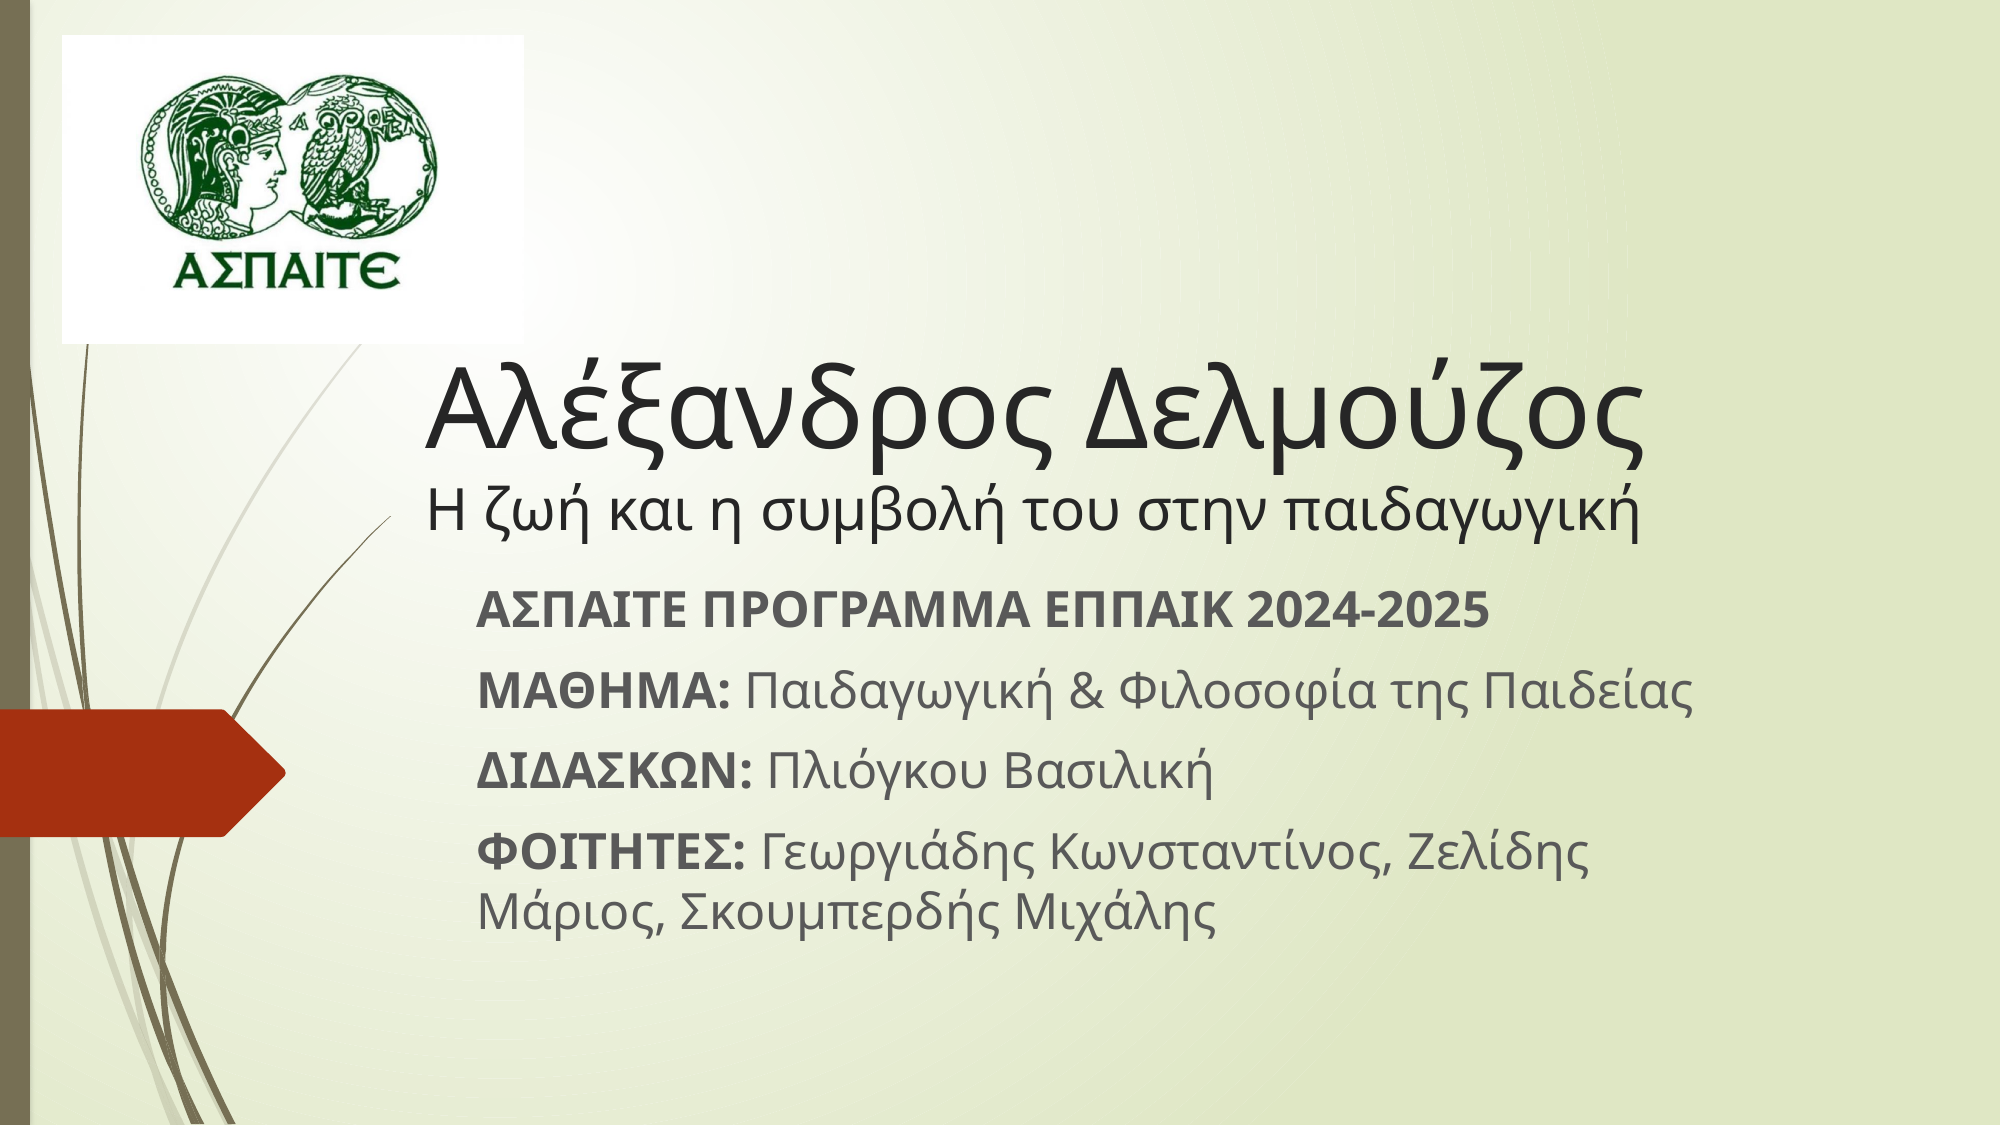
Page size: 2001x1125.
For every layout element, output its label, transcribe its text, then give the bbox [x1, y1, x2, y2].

subtitle ΑΣΠΑΙΤΕ ΠΡΟΓΡΑΜΜΑ ΕΠΠΑΙΚ 2024-2025 ΜΑΘΗΜΑ: Παιδαγωγική & Φιλοσοφία της Παιδείας ΔΙΔΑΣΚΩΝ: Πλιόγκου Βασιλική ΦΟΙΤΗΤΕΣ: Γεωργιάδης Κωνσταντίνος, Ζελίδης Μάριος, Σκουμπερδής Μιχάλης [461, 569, 1774, 1043]
picture [62, 35, 525, 344]
title Αλέξανδρος Δελμούζος Η ζωή και η συμβολή του στην παιδαγωγική [409, 177, 1873, 550]
